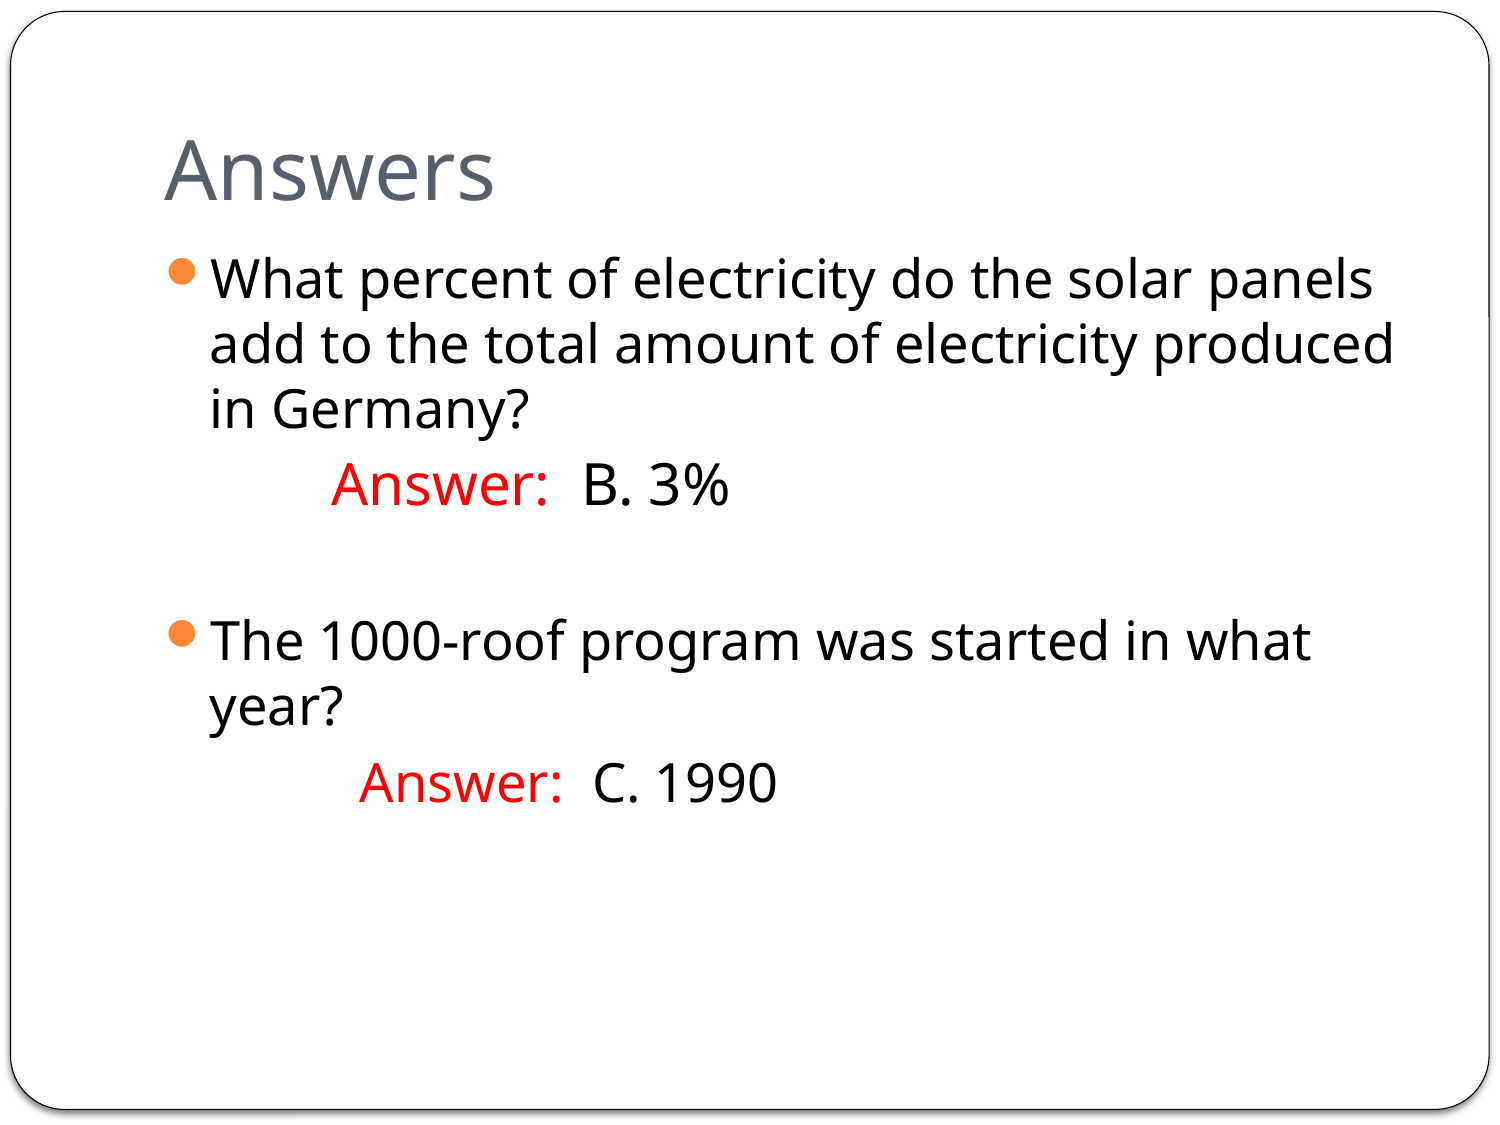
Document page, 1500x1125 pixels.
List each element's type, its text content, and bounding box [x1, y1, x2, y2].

title Answers [150, 45, 1425, 233]
list What percent of electricity do the solar panels add to the total amount of electricity produced in Germany? Answer: B. 3% The 1000-roof program was started in what year? Answer: C. 1990 [150, 237, 1425, 988]
